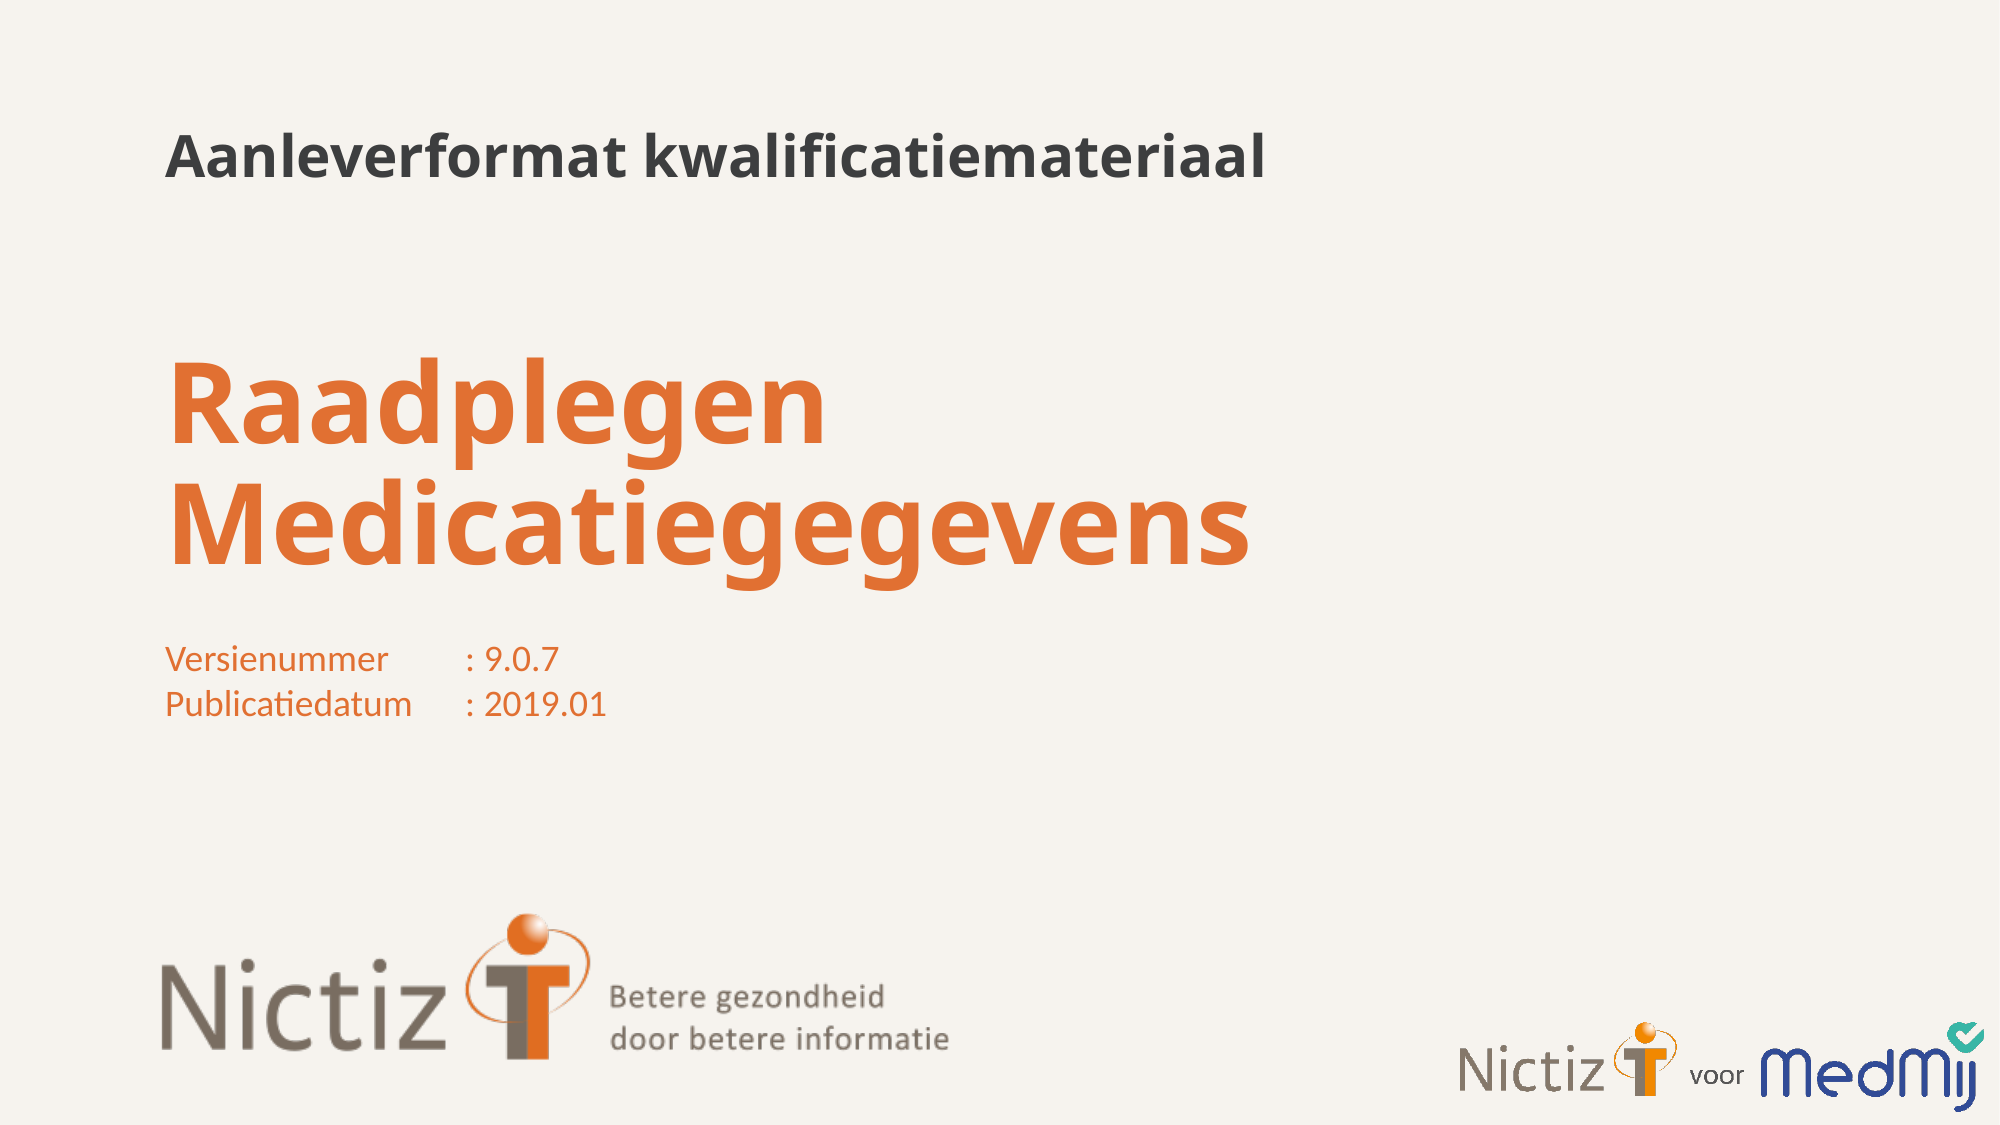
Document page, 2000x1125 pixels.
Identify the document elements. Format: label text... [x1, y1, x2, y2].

title Raadplegen Medicatiegegevens [150, 338, 1926, 627]
picture [1457, 1019, 1988, 1113]
subtitle Aanleverformat kwalificatiemateriaal [150, 94, 1699, 236]
text_box Versienummer : 9.0.7 Publicatiedatum : 2019.01 [150, 626, 782, 732]
picture [150, 897, 961, 1075]
